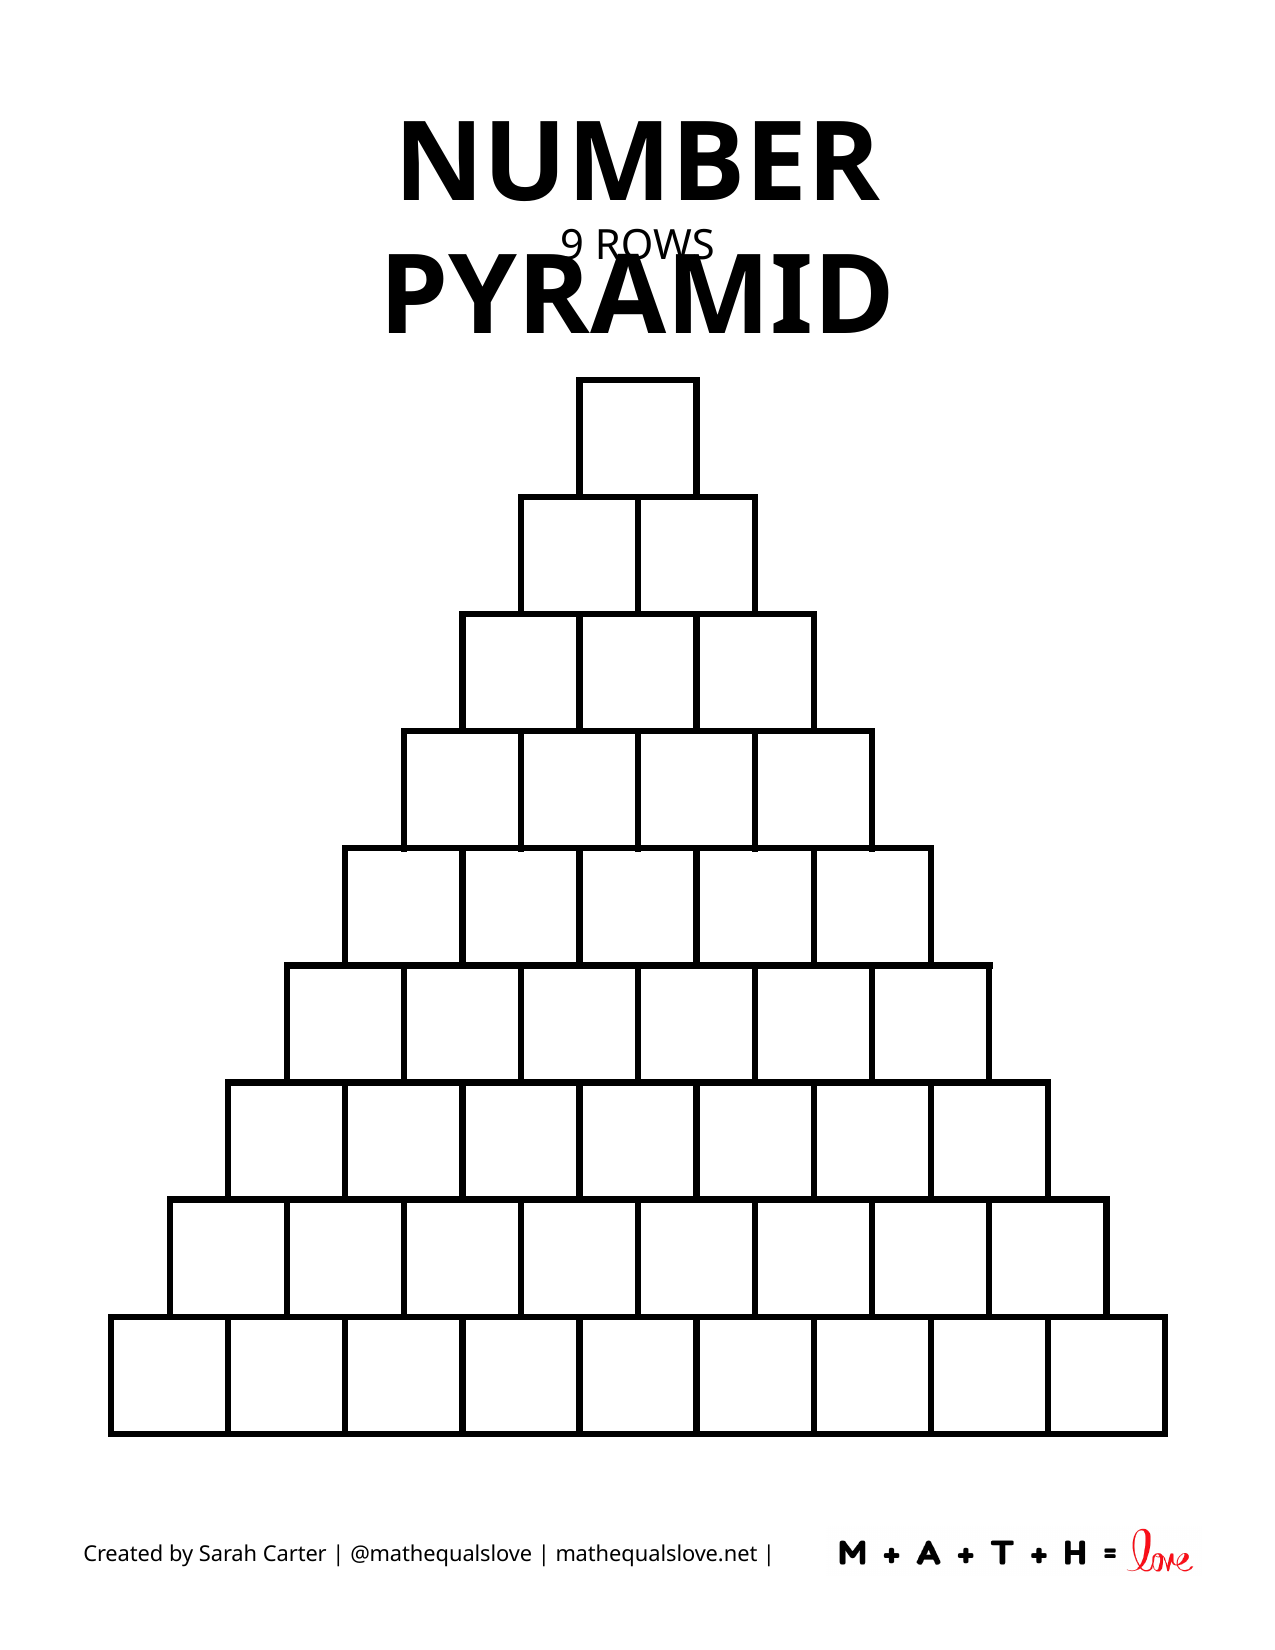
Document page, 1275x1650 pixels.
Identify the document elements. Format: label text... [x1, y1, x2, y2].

text_box NUMBER PYRAMID [142, 276, 1133, 363]
text_box Created by Sarah Carter | @mathequalslove | mathequalslove.net | [68, 1532, 826, 1574]
picture [826, 1525, 1203, 1577]
text_box 9 ROWS [142, 210, 1133, 276]
text_box NUMBER PYRAMID [142, 83, 1133, 210]
